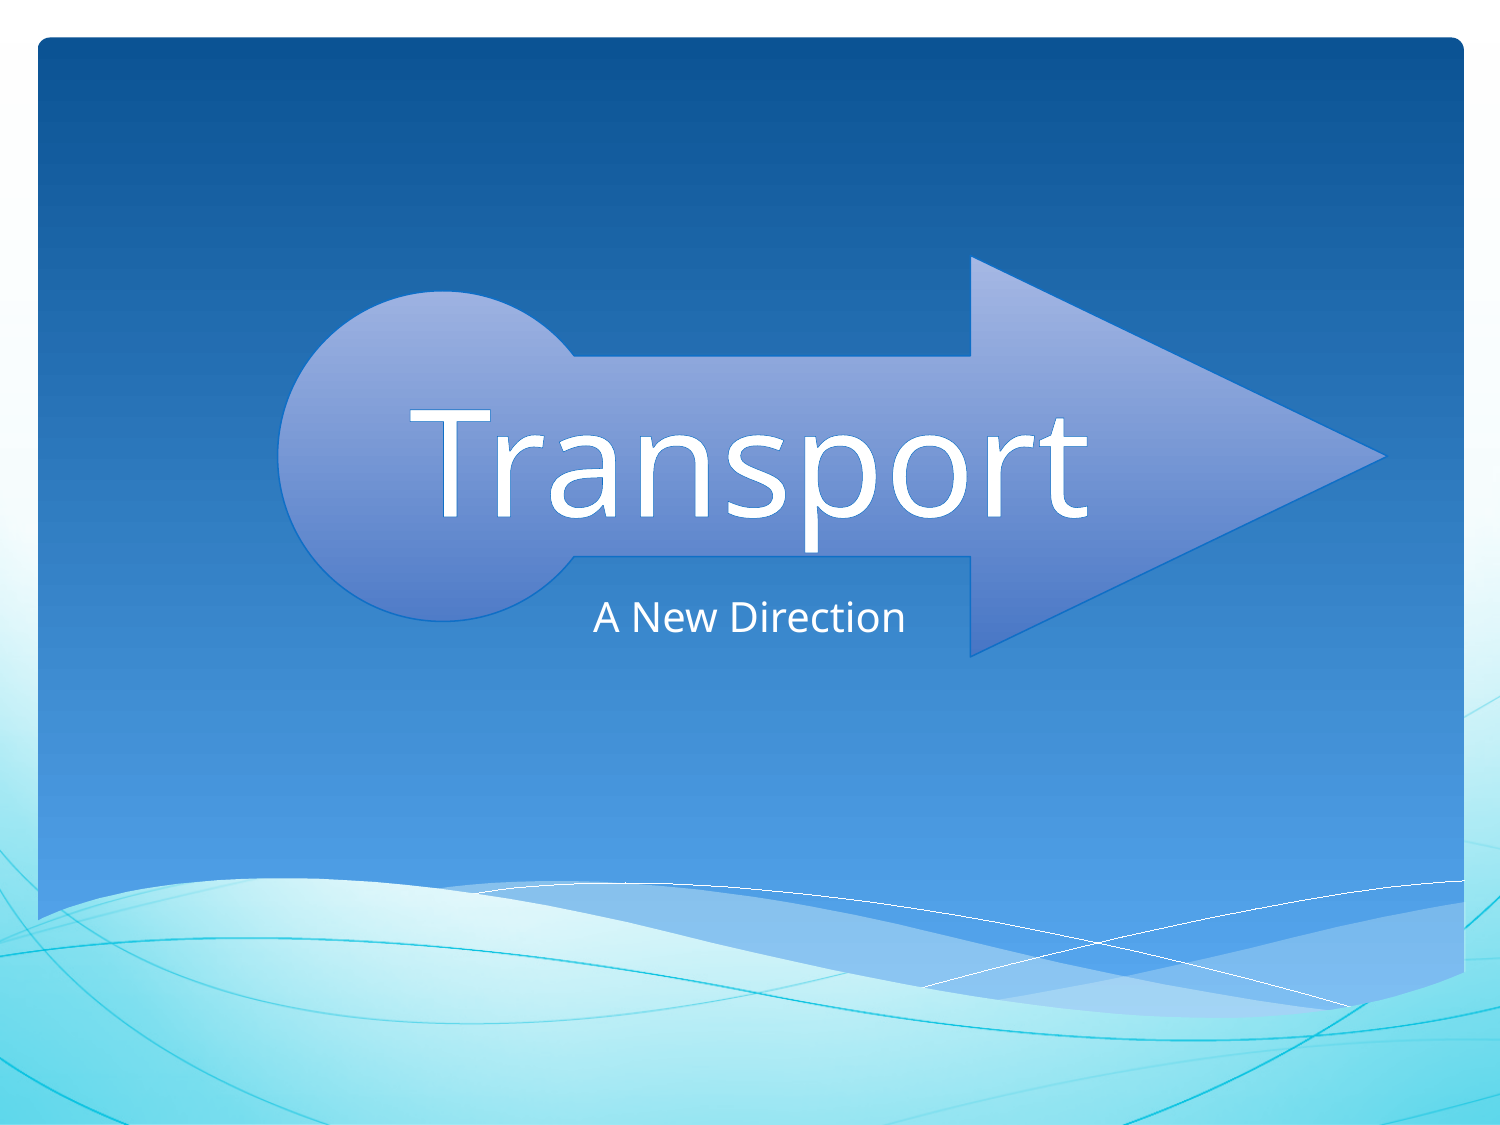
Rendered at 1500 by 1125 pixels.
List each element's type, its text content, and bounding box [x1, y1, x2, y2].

text_box [969, 254, 986, 262]
subtitle A New Direction [225, 583, 1275, 825]
title Transport [112, 262, 1388, 555]
text_box [309, 555, 1185, 583]
